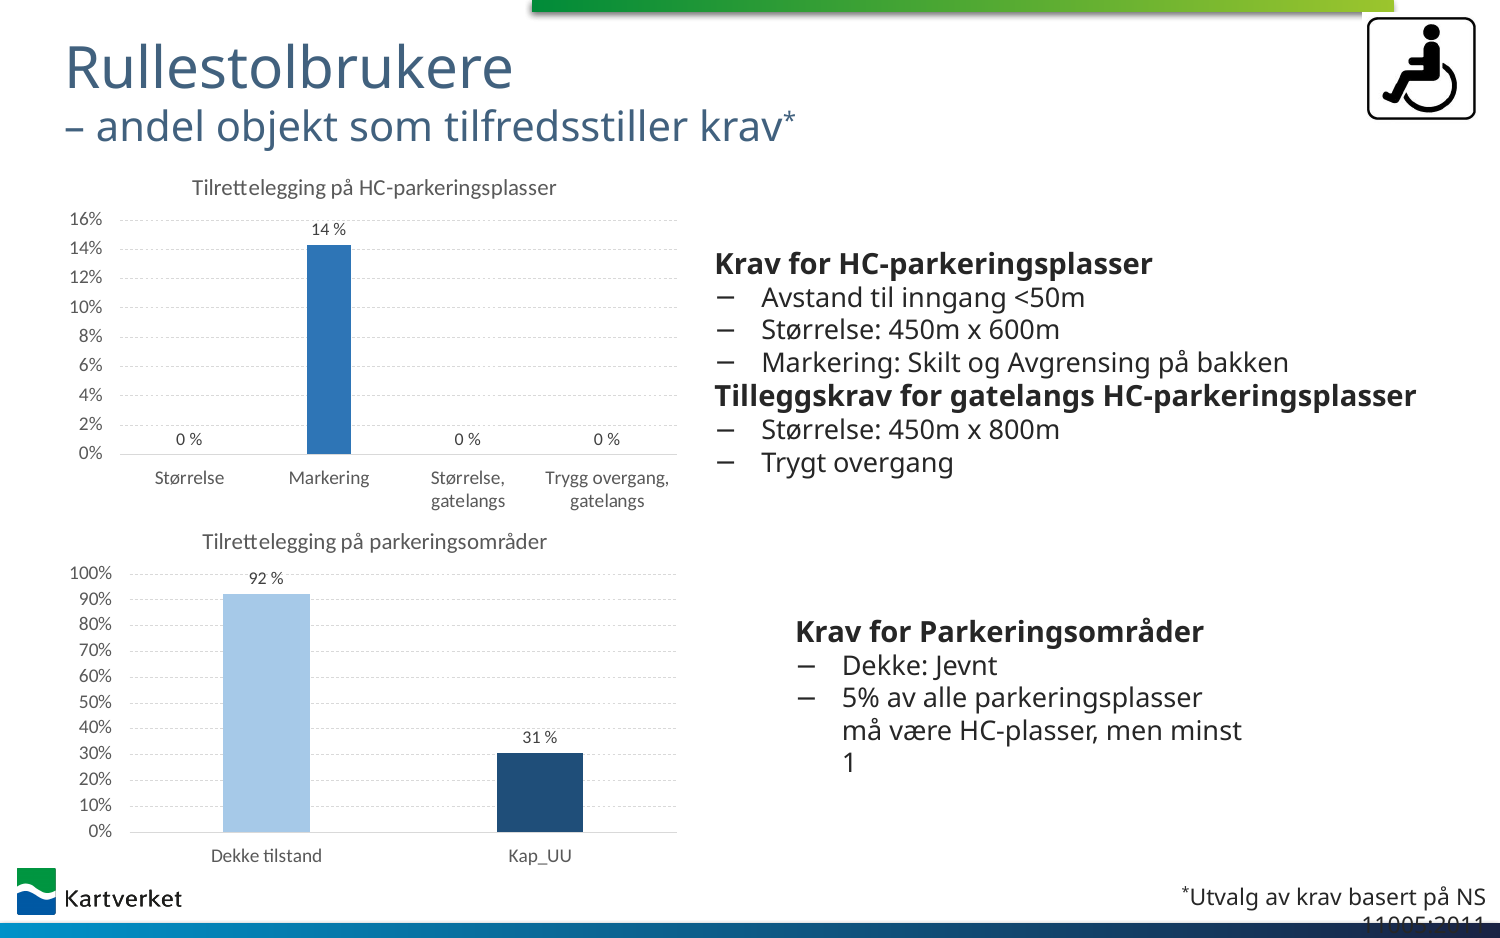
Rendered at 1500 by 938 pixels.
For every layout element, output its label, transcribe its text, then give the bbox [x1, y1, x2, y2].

picture [1362, 12, 1481, 126]
picture [62, 520, 688, 874]
text_box Krav for Parkeringsområder Dekke: Jevnt 5% av alle parkeringsplasser må være HC-plasser, men minst 1 [780, 605, 1261, 786]
text_box Krav for HC-parkeringsplasser Avstand til inngang <50m Størrelse: 450m x 600m Markering: Skilt og Avgrensing på bakken Tilleggskrav for gatelangs HC-parkeringsplasser Størrelse: 450m x 800m Trygt overgang [699, 237, 1433, 485]
text_box Rullestolbrukere – andel objekt som tilfredsstiller krav* [49, 25, 1431, 158]
picture [62, 166, 688, 519]
text_box *Utvalg av krav basert på NS 11005:2011 [1068, 873, 1500, 938]
